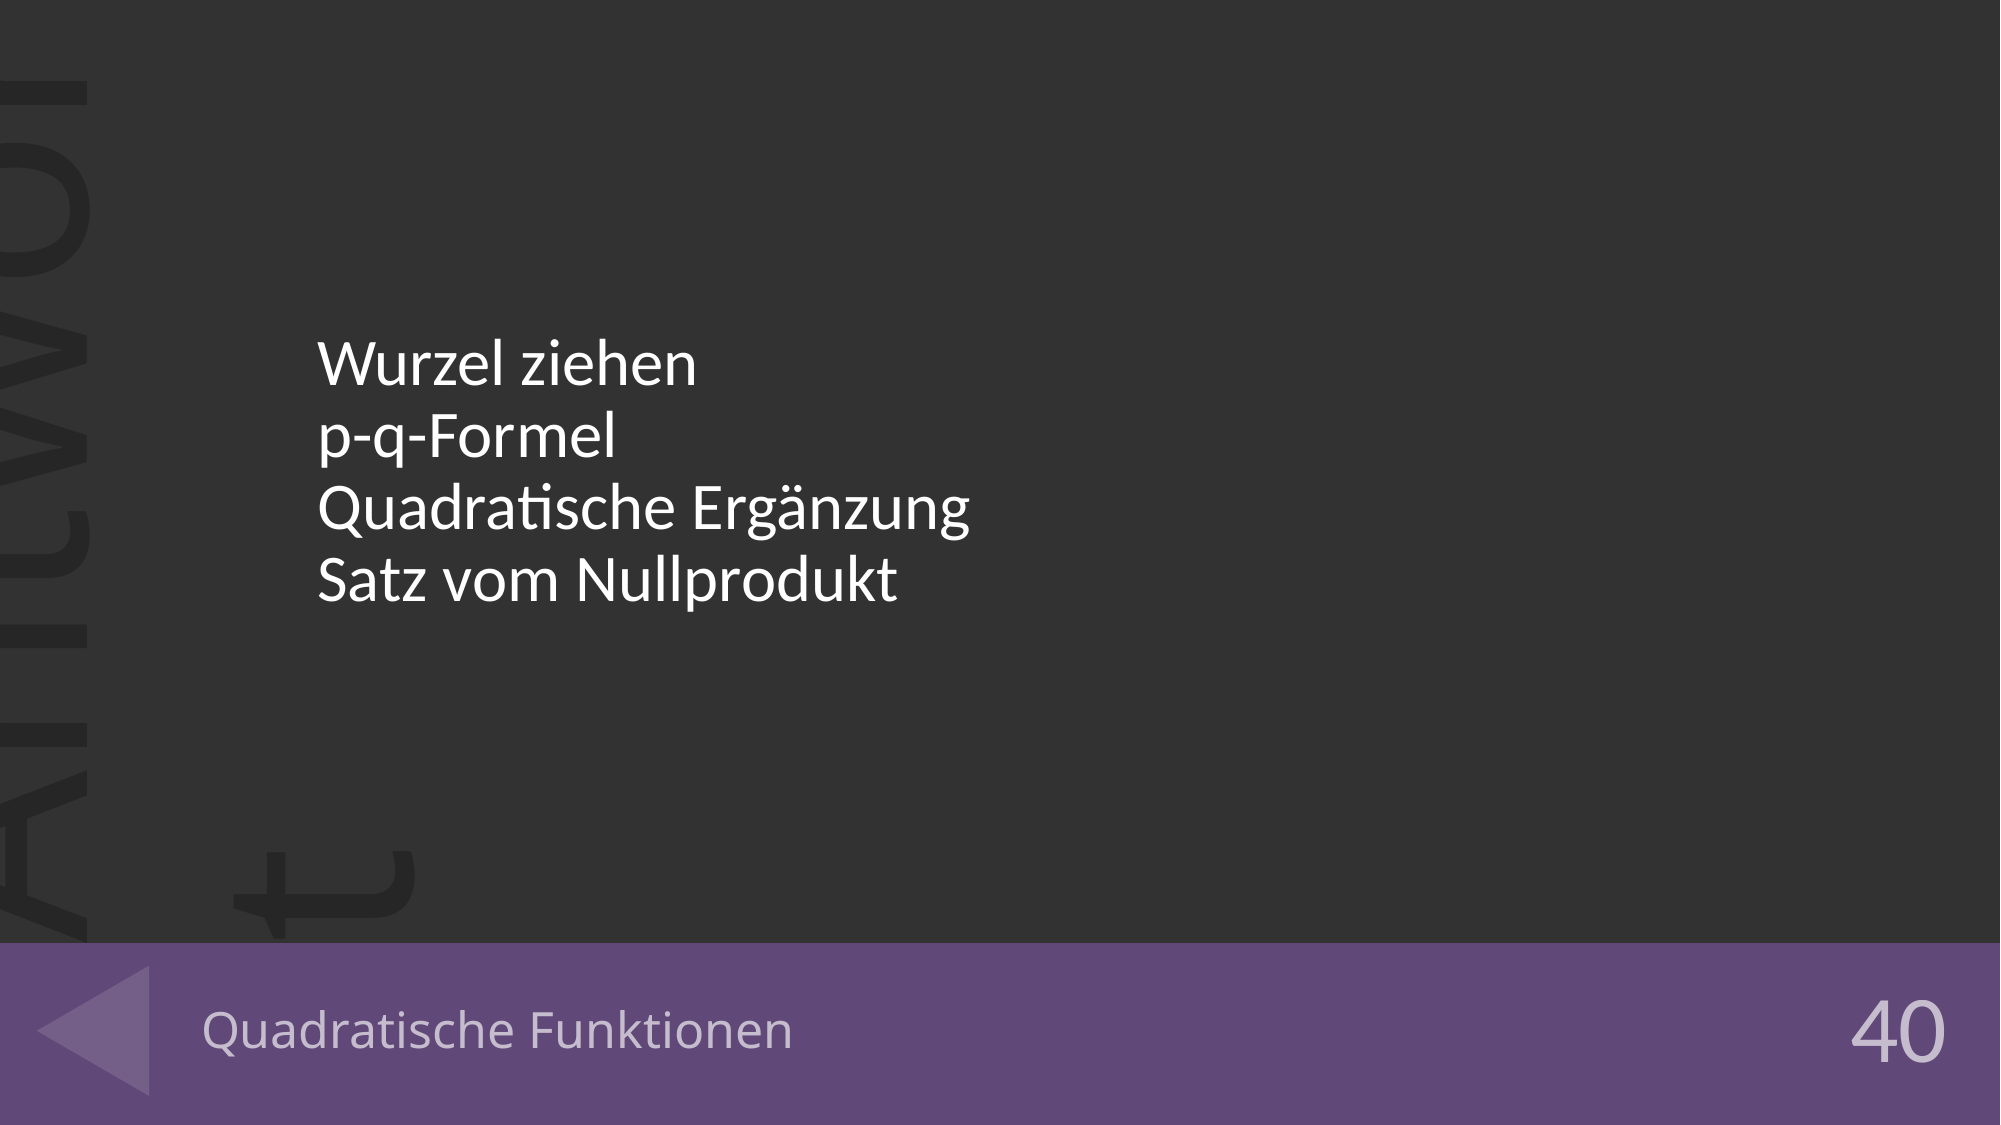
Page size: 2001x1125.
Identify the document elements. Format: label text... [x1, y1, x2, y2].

list Wurzel ziehen p-q-Formel Quadratische Ergänzung Satz vom Nullprodukt [302, 307, 1760, 636]
list 40 [1494, 967, 1963, 1097]
title Quadratische Funktionen [185, 967, 1494, 1097]
